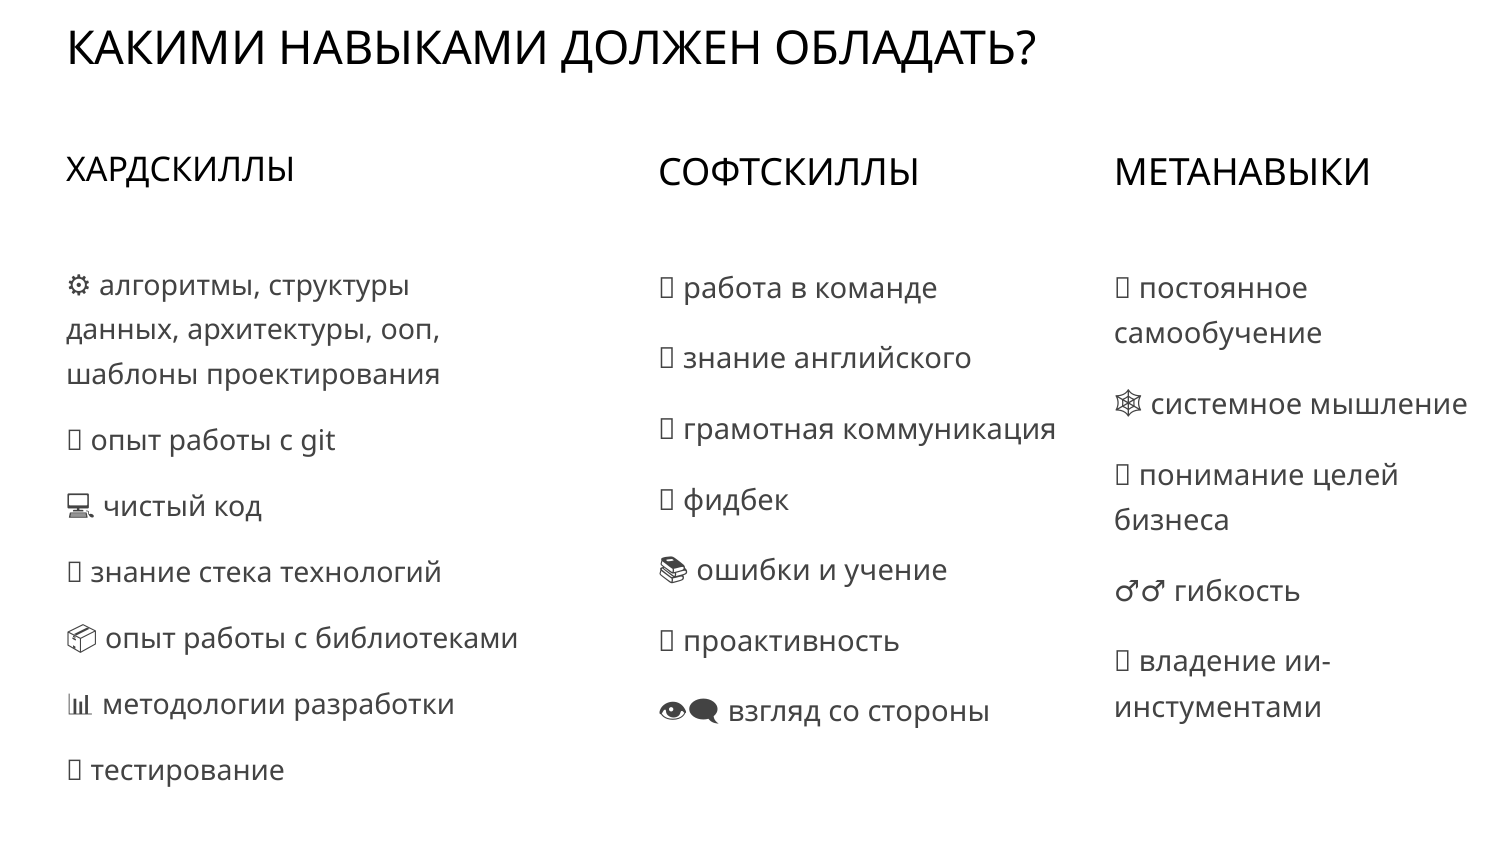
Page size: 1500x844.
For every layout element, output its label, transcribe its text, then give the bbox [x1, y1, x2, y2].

title КАКИМИ НАВЫКАМИ ДОЛЖЕН ОБЛАДАТЬ? [51, 0, 1449, 94]
list СОФТСКИЛЛЫ 🤝 работа в команде 📘 знание английского 💬 грамотная коммуникация 🔄 фидбек 📚 ошибки и учение 🚀 проактивность 👁️‍🗨️ взгляд со стороны [643, 130, 1080, 844]
list МЕТАНАВЫКИ 📖 постоянное самообучение 🕸️ системное мышление 🎯 понимание целей бизнеса 🤸‍♂️ гибкость 🤖 владение ии-инстументами [1098, 130, 1500, 844]
list ХАРДСКИЛЛЫ ⚙️ алгоритмы, структуры данных, архитектуры, ооп, шаблоны проектирования 🔧 опыт работы с git 💻 чистый код 🧰 знание стека технологий 📦 опыт работы с библиотеками 📊 методологии разработки 🧪 тестирование [51, 130, 535, 844]
